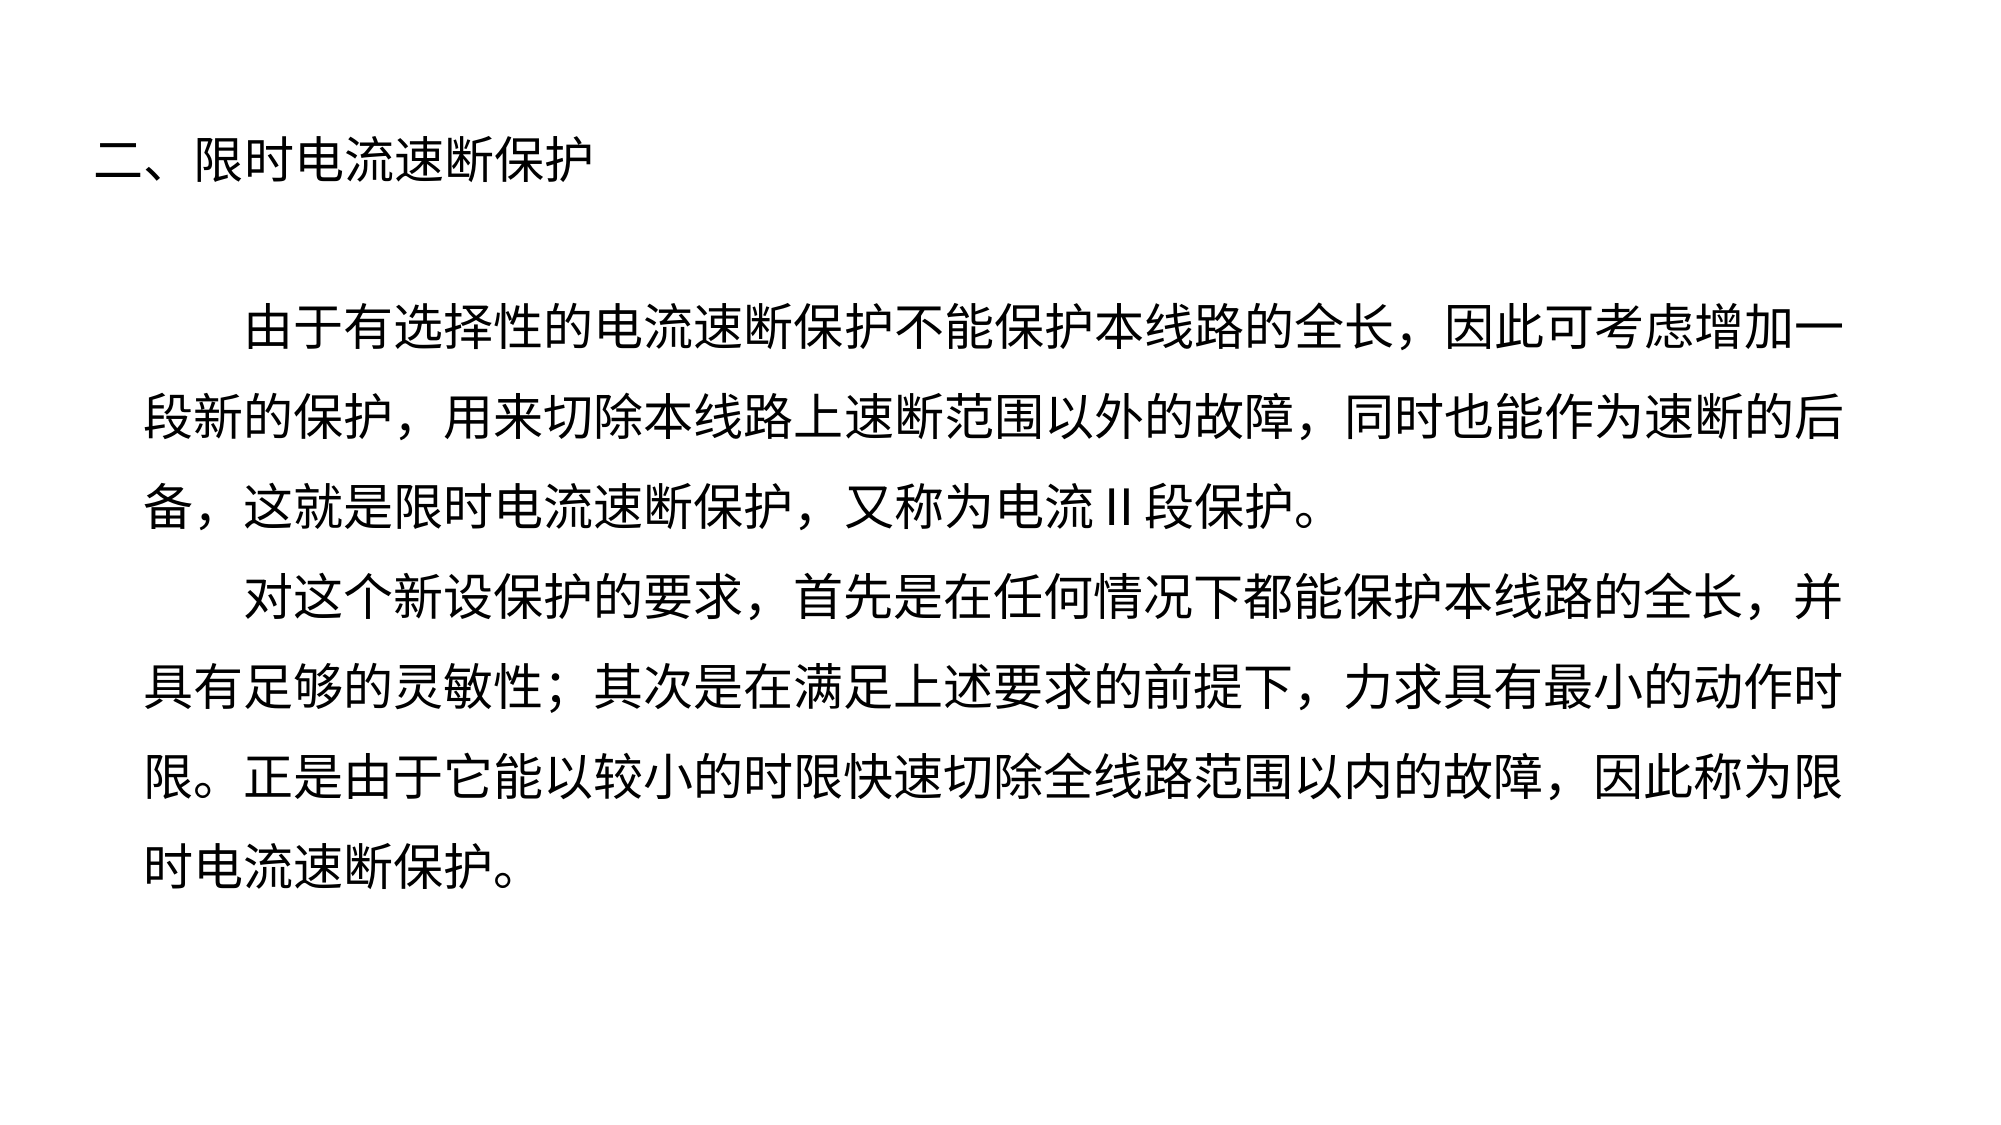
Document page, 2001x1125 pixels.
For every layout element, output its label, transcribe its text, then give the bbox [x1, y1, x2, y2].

text_box 由于有选择性的电流速断保护不能保护本线路的全长，因此可考虑增加一段新的保护，用来切除本线路上速断范围以外的故障，同时也能作为速断的后备，这就是限时电流速断保护，又称为电流Ⅱ段保护。 对这个新设保护的要求，首先是在任何情况下都能保护本线路的全长，并具有足够的灵敏性；其次是在满足上述要求的前提下，力求具有最小的动作时限。正是由于它能以较小的时限快速切除全线路范围以内的故障，因此称为限时电流速断保护。 [128, 257, 1886, 903]
text_box 二、限时电流速断保护 [79, 121, 1825, 196]
